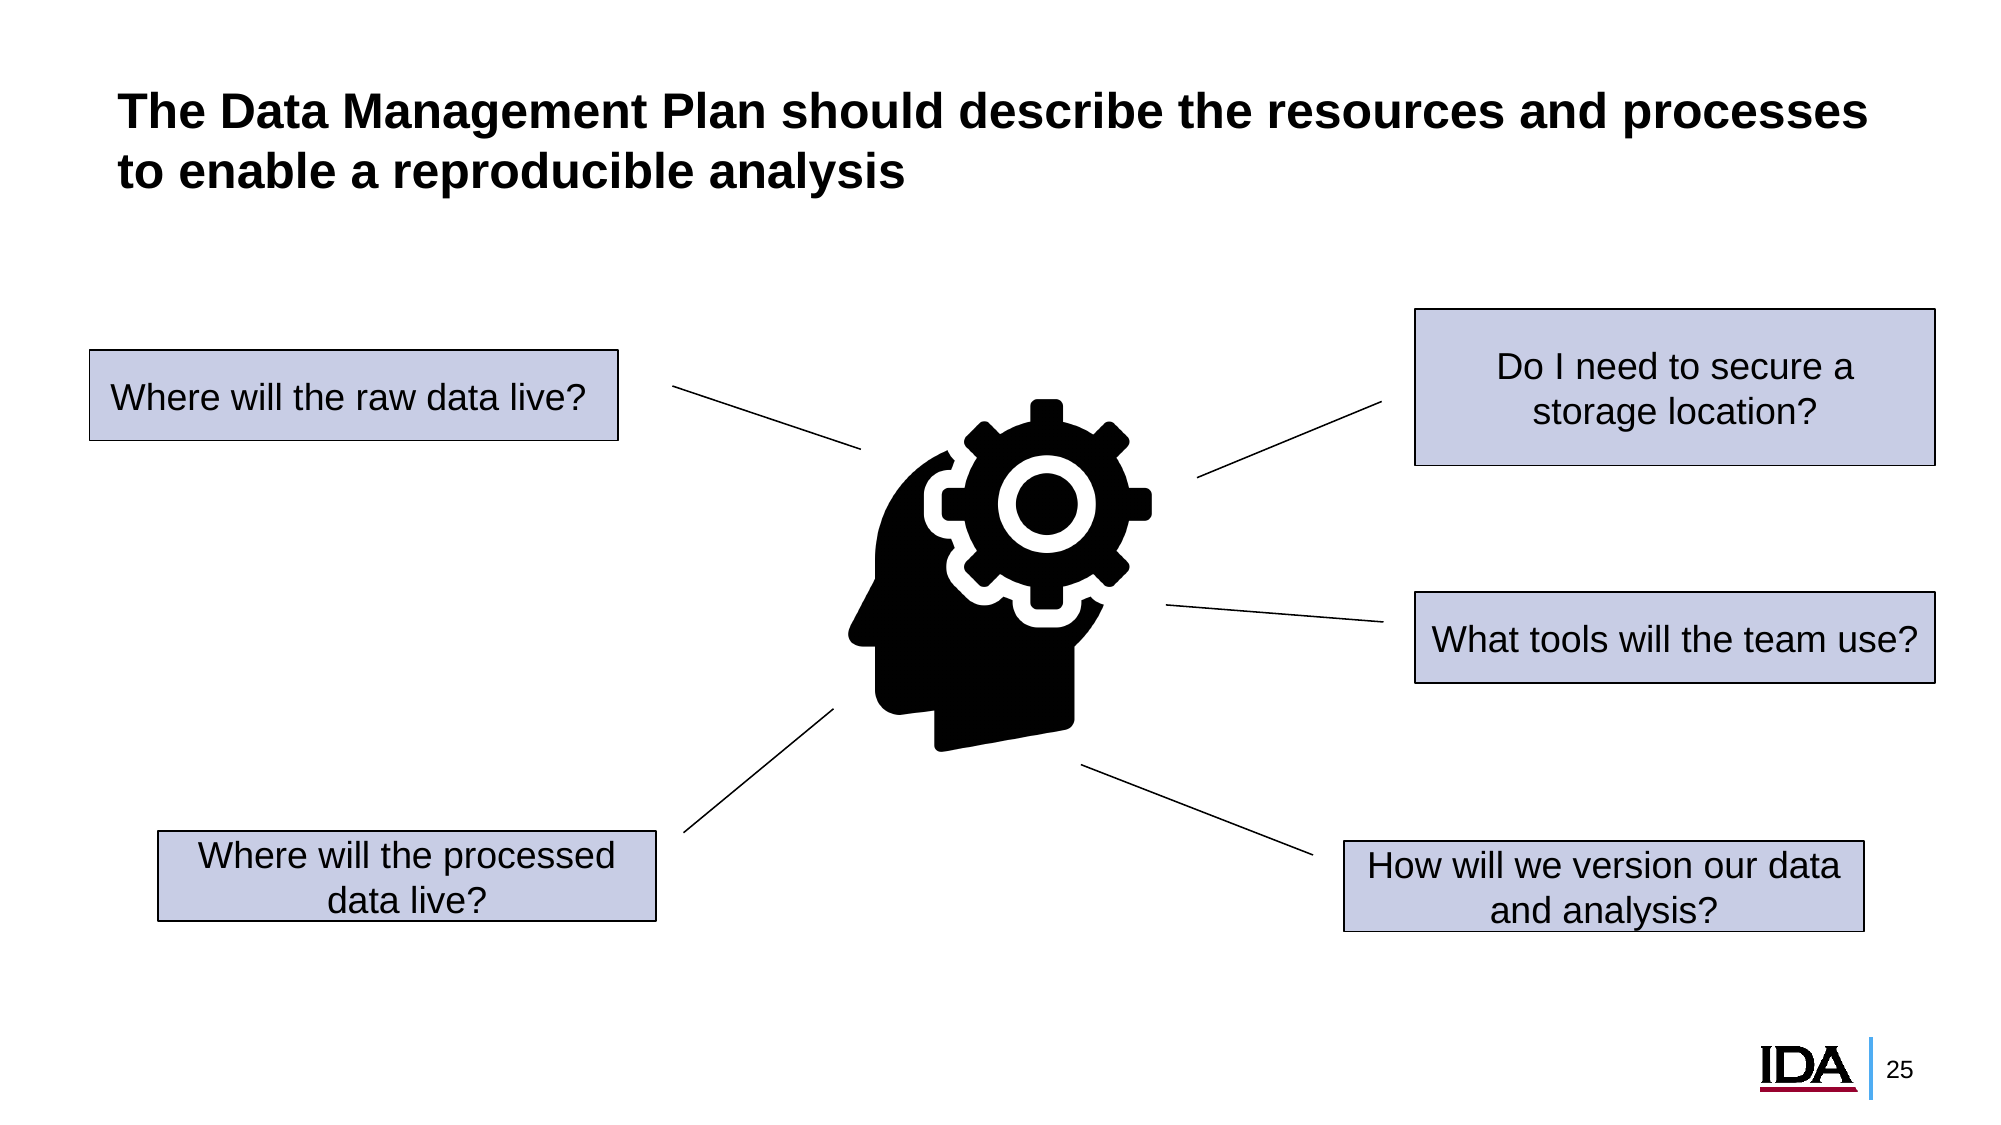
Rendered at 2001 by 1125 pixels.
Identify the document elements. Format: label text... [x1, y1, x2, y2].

text_box Where will the raw data live? [89, 349, 619, 441]
picture [816, 390, 1184, 759]
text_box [1196, 401, 1382, 478]
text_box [1080, 764, 1314, 856]
title The Data Management Plan should describe the resources and processes to enable a reproducible analysis [102, 59, 1903, 217]
text_box Do I need to secure a storage location? [1414, 308, 1936, 466]
text_box Where will the processed data live? [157, 830, 657, 922]
picture [1760, 1046, 1858, 1092]
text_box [683, 708, 834, 833]
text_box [672, 385, 862, 450]
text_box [1165, 604, 1384, 623]
text_box How will we version our data and analysis? [1343, 840, 1865, 932]
text_box What tools will the team use? [1414, 591, 1936, 684]
